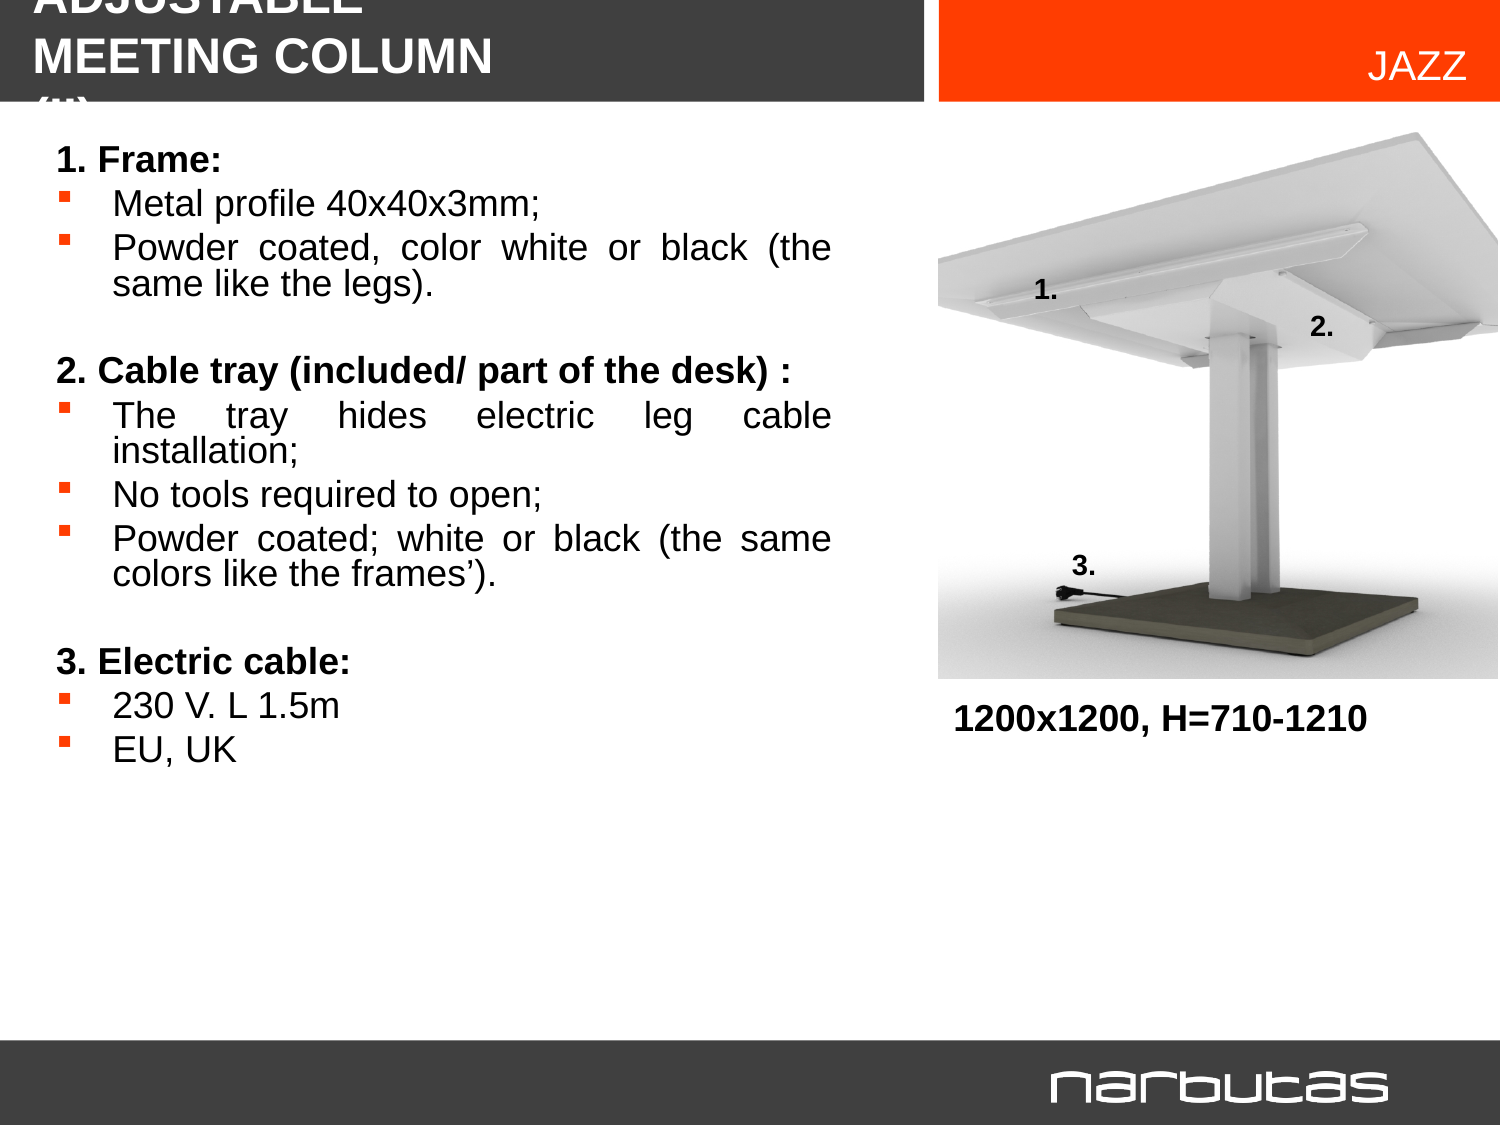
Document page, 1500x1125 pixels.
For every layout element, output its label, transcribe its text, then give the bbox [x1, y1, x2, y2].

picture [1051, 1071, 1388, 1103]
text_box 1200x1200, H=710-1210 [938, 694, 1489, 752]
picture [938, 118, 1499, 679]
text_box JAZZ [891, 31, 1483, 102]
text_box 1. Frame: Metal profile 40x40x3mm; Powder coated, color white or black (the same like the legs). 2. Cable tray (included/ part of the desk) : The tray hides electric leg cable installation; No tools required to open; Powder coated; white or black (the same colors like the frames’). 3. Electric cable: 230 V. L 1.5m EU, UK [41, 132, 847, 745]
title ADJUSTABLE MEETING COLUMN (II) [17, 14, 522, 86]
